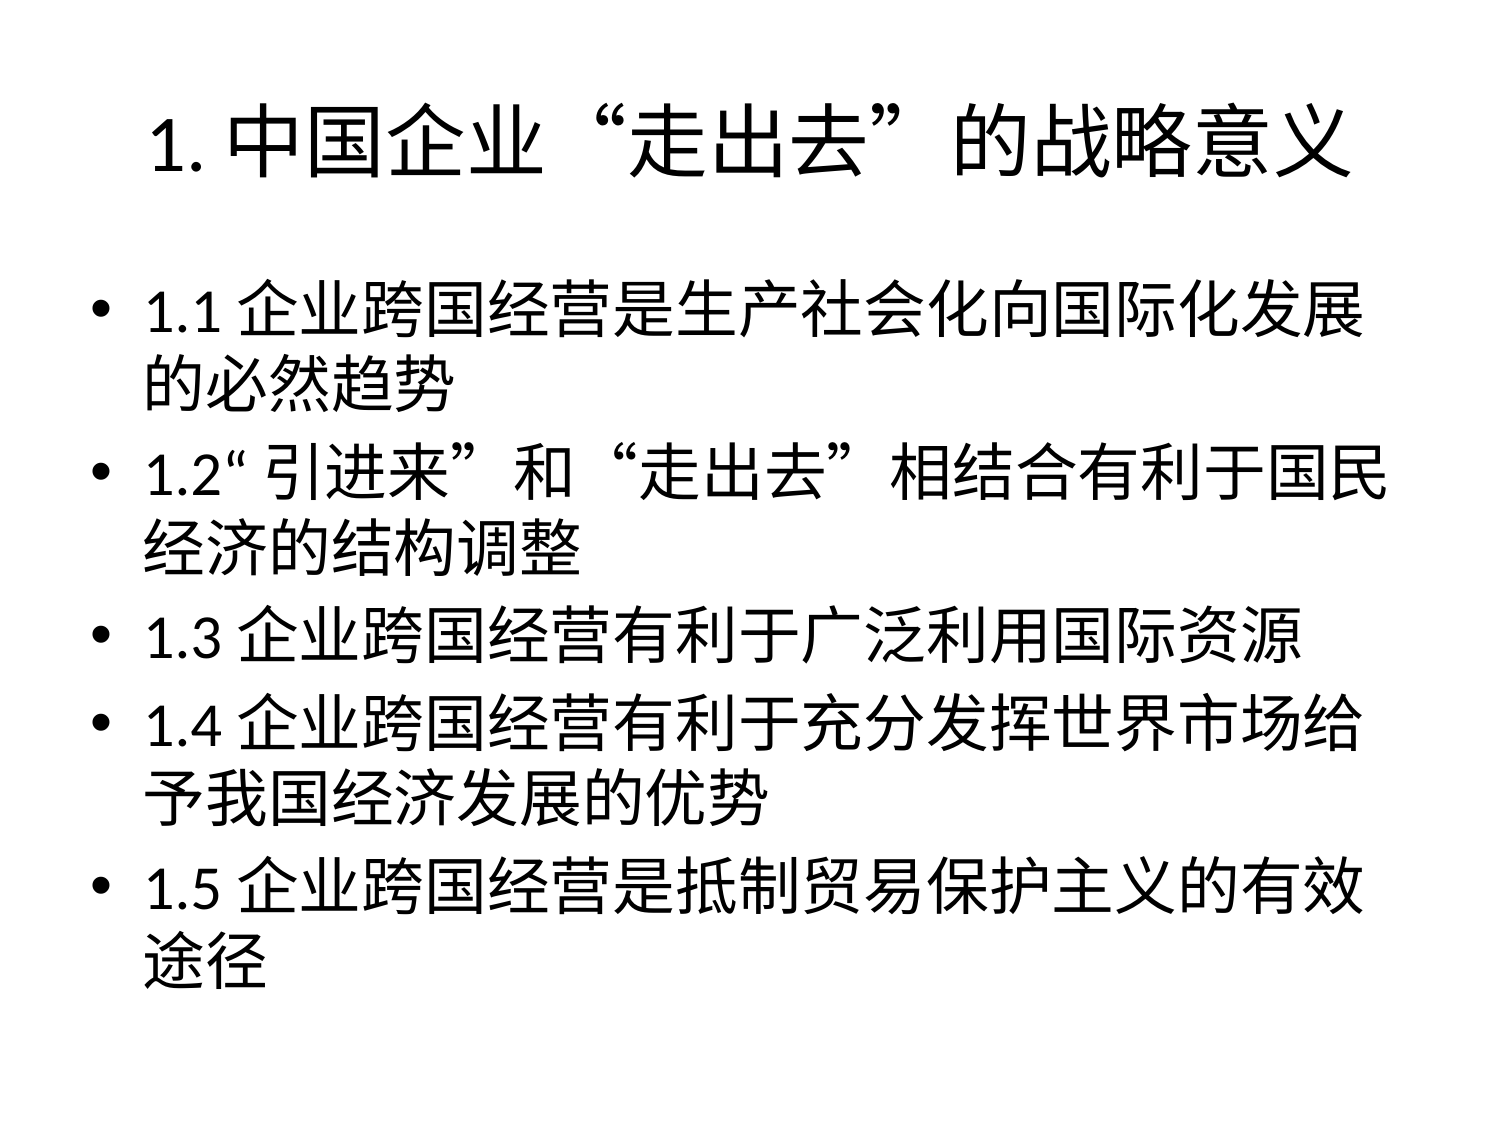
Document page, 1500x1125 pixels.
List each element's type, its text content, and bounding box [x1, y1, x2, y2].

list 1.1企业跨国经营是生产社会化向国际化发展的必然趋势 1.2“引进来”和“走出去”相结合有利于国民经济的结构调整 1.3企业跨国经营有利于广泛利用国际资源 1.4企业跨国经营有利于充分发挥世界市场给予我国经济发展的优势 1.5企业跨国经营是抵制贸易保护主义的有效途径 [75, 262, 1425, 1005]
title 1.中国企业“走出去”的战略意义 [75, 45, 1425, 233]
